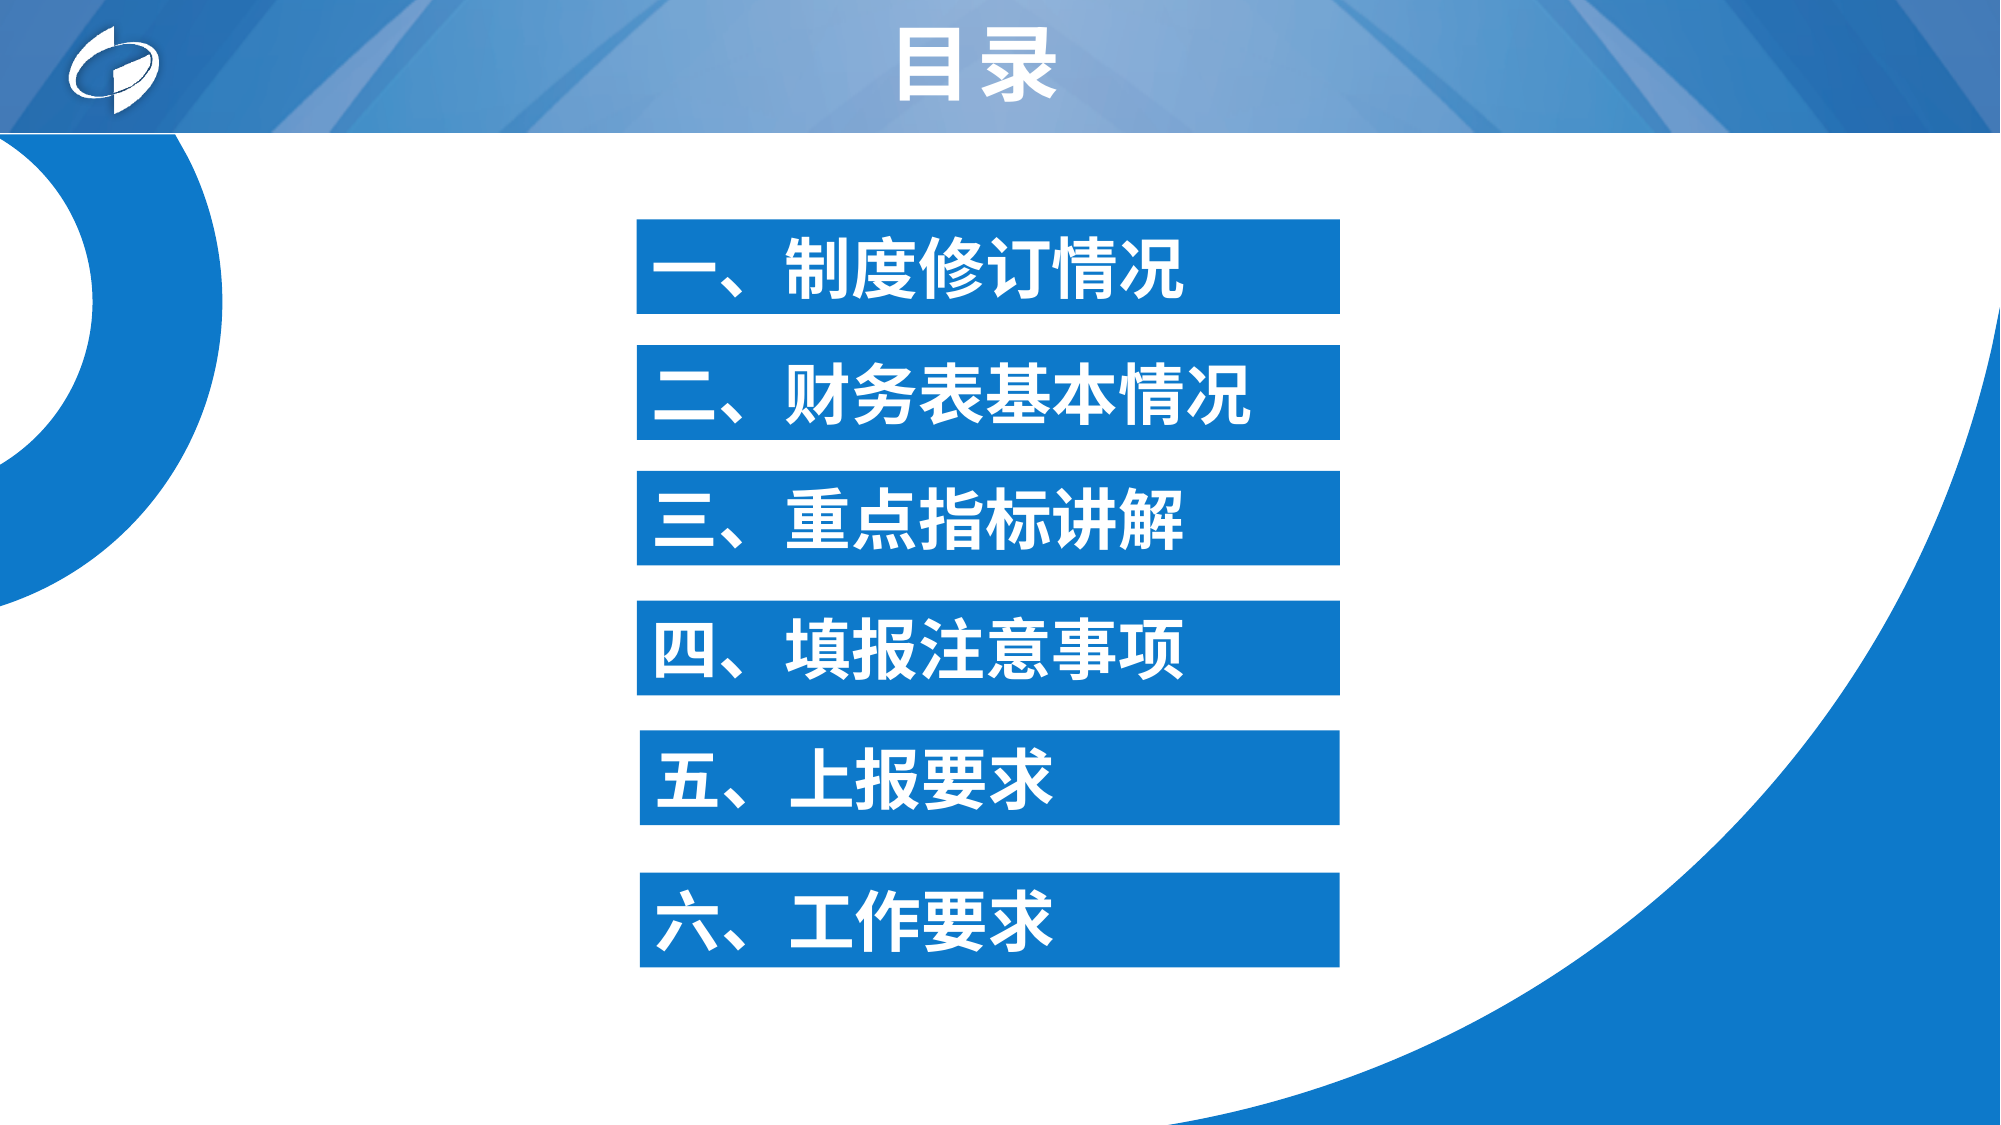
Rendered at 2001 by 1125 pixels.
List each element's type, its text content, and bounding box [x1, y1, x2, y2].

text_box 五、上报要求 [639, 730, 1340, 826]
text_box [1161, 306, 2000, 1125]
text_box 六、工作要求 [639, 872, 1340, 968]
text_box 二、财务表基本情况 [636, 345, 1340, 440]
title 目录 [222, 14, 1727, 121]
text_box 四、填报注意事项 [636, 600, 1340, 696]
text_box [0, 133, 224, 608]
text_box 三、重点指标讲解 [636, 470, 1340, 566]
picture [0, 0, 2000, 133]
text_box 一、制度修订情况 [636, 219, 1340, 314]
